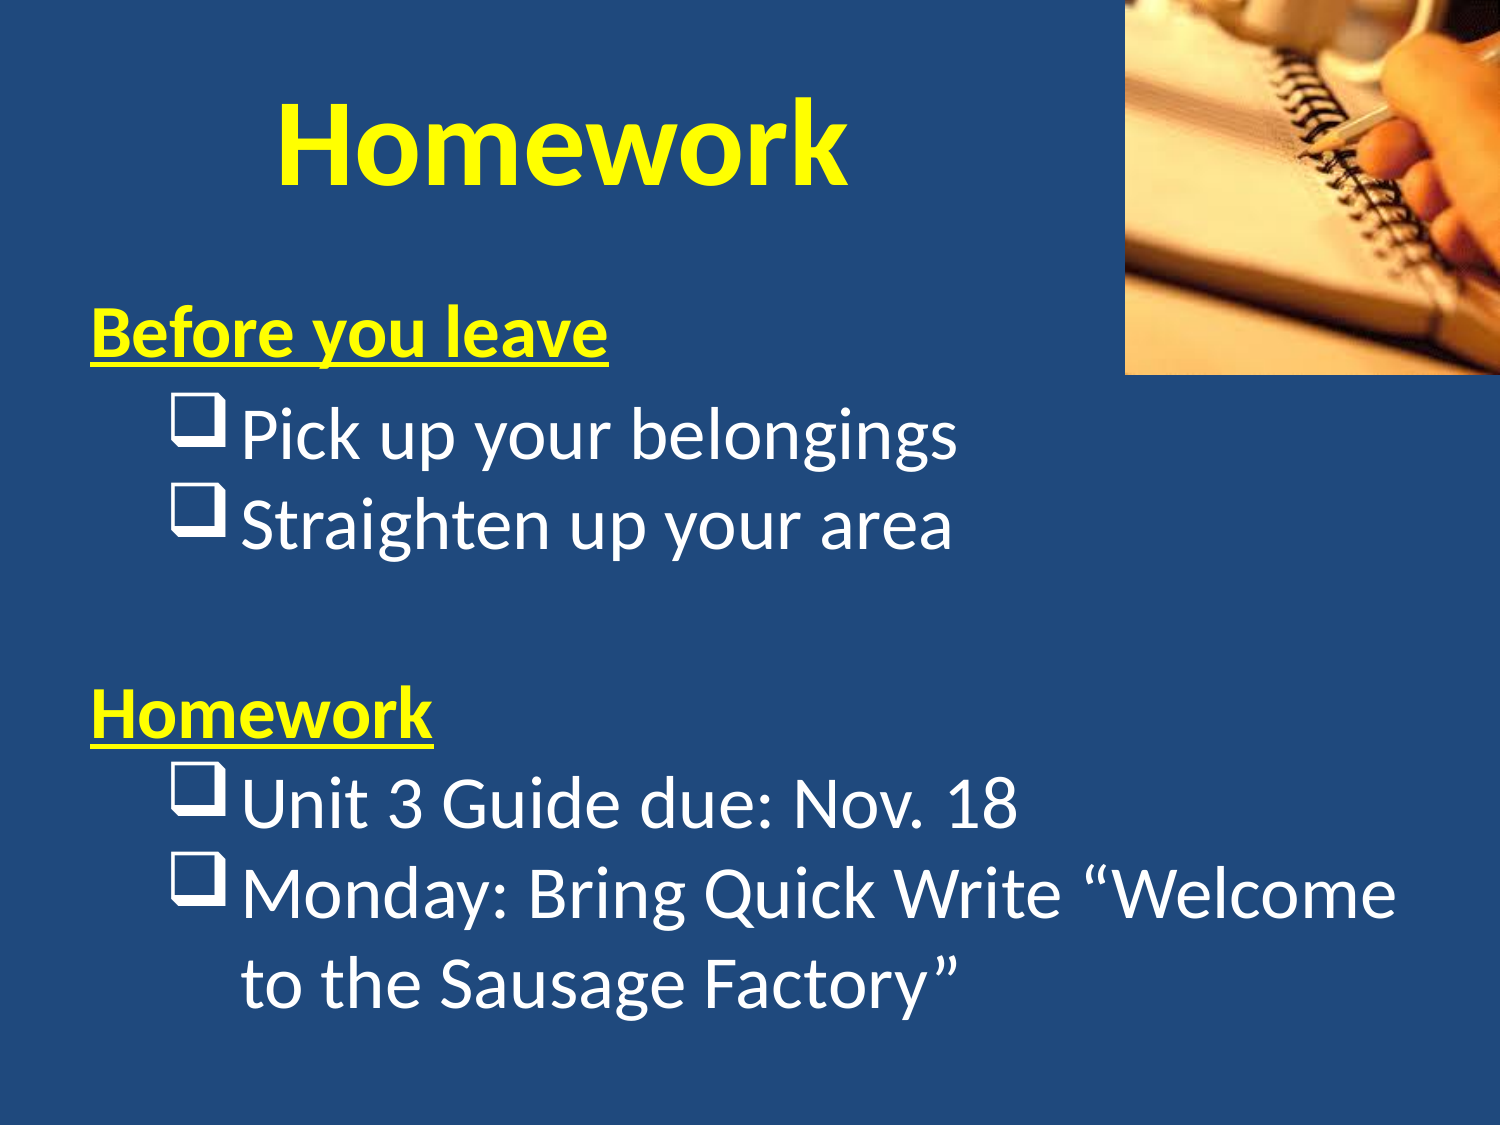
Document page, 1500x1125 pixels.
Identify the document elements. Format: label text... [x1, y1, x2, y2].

list Before you leave Pick up your belongings Straighten up your area Homework Unit 3 Guide due: Nov. 18 Monday: Bring Quick Write “Welcome to the Sausage Factory” [75, 275, 1463, 1075]
title Homework [0, 45, 1119, 225]
picture [1124, 0, 1500, 376]
